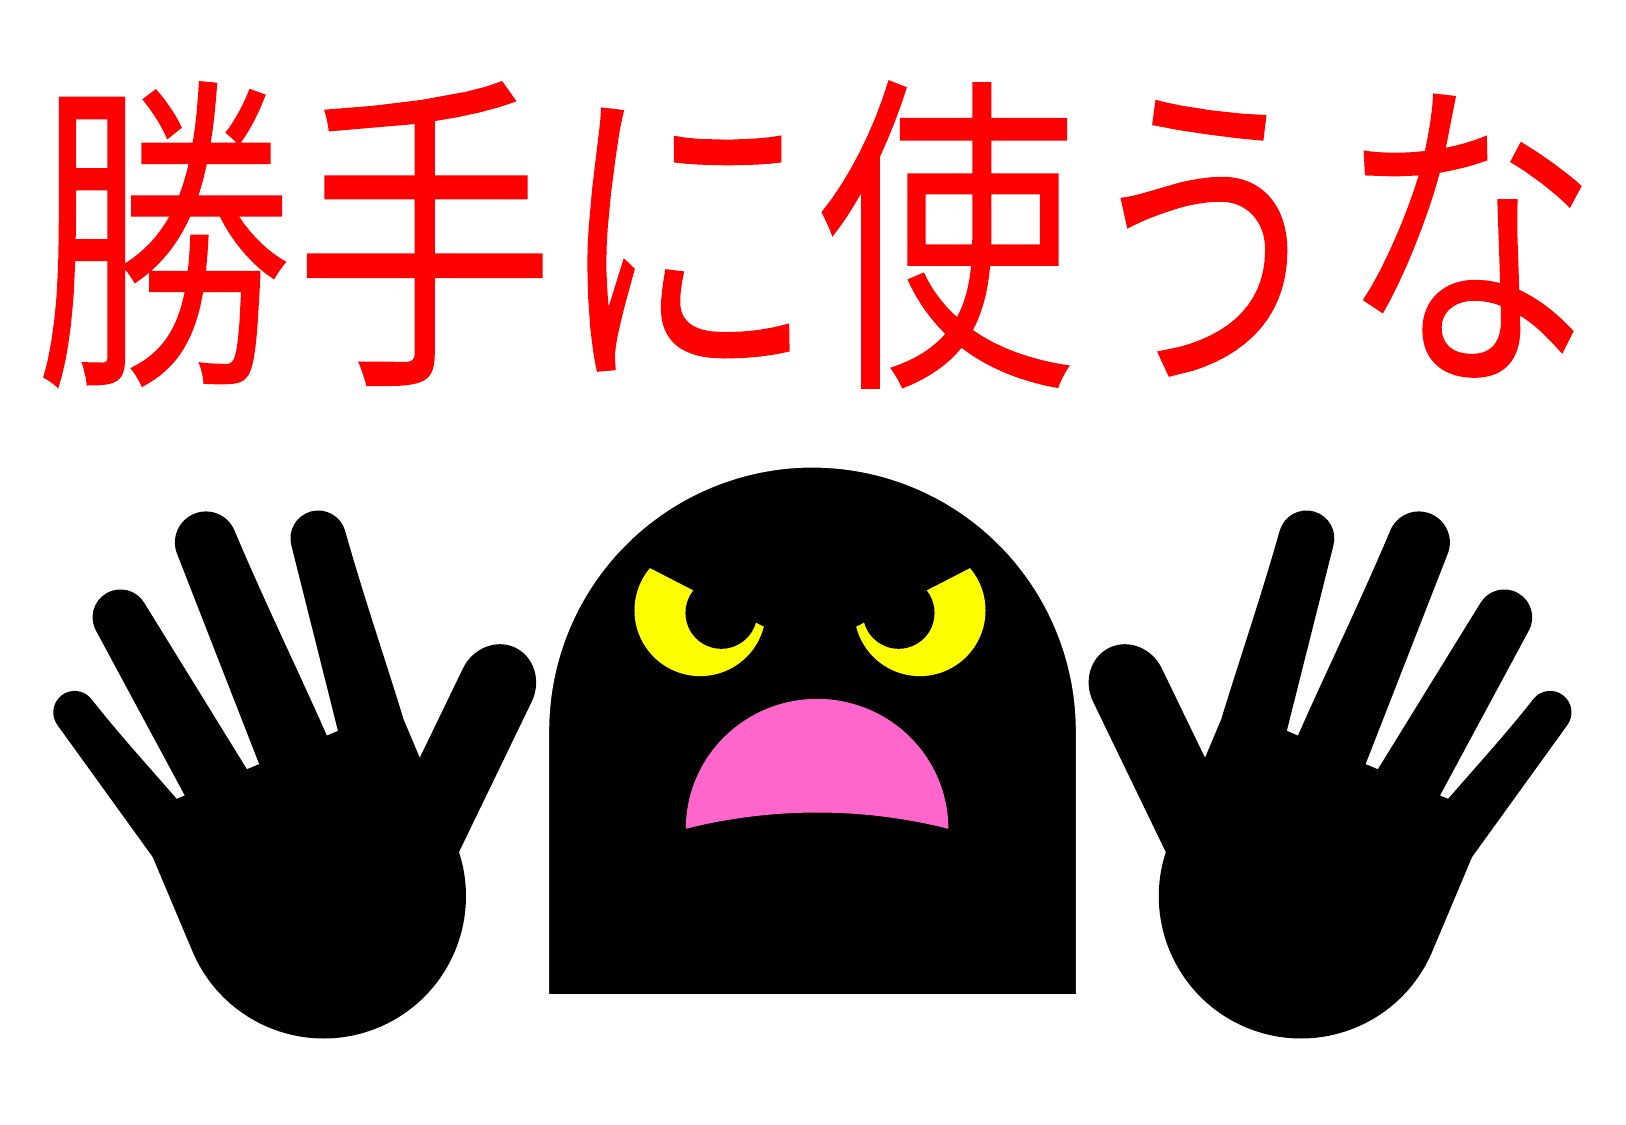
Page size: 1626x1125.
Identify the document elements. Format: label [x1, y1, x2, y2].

text_box [104, 464, 1521, 1018]
